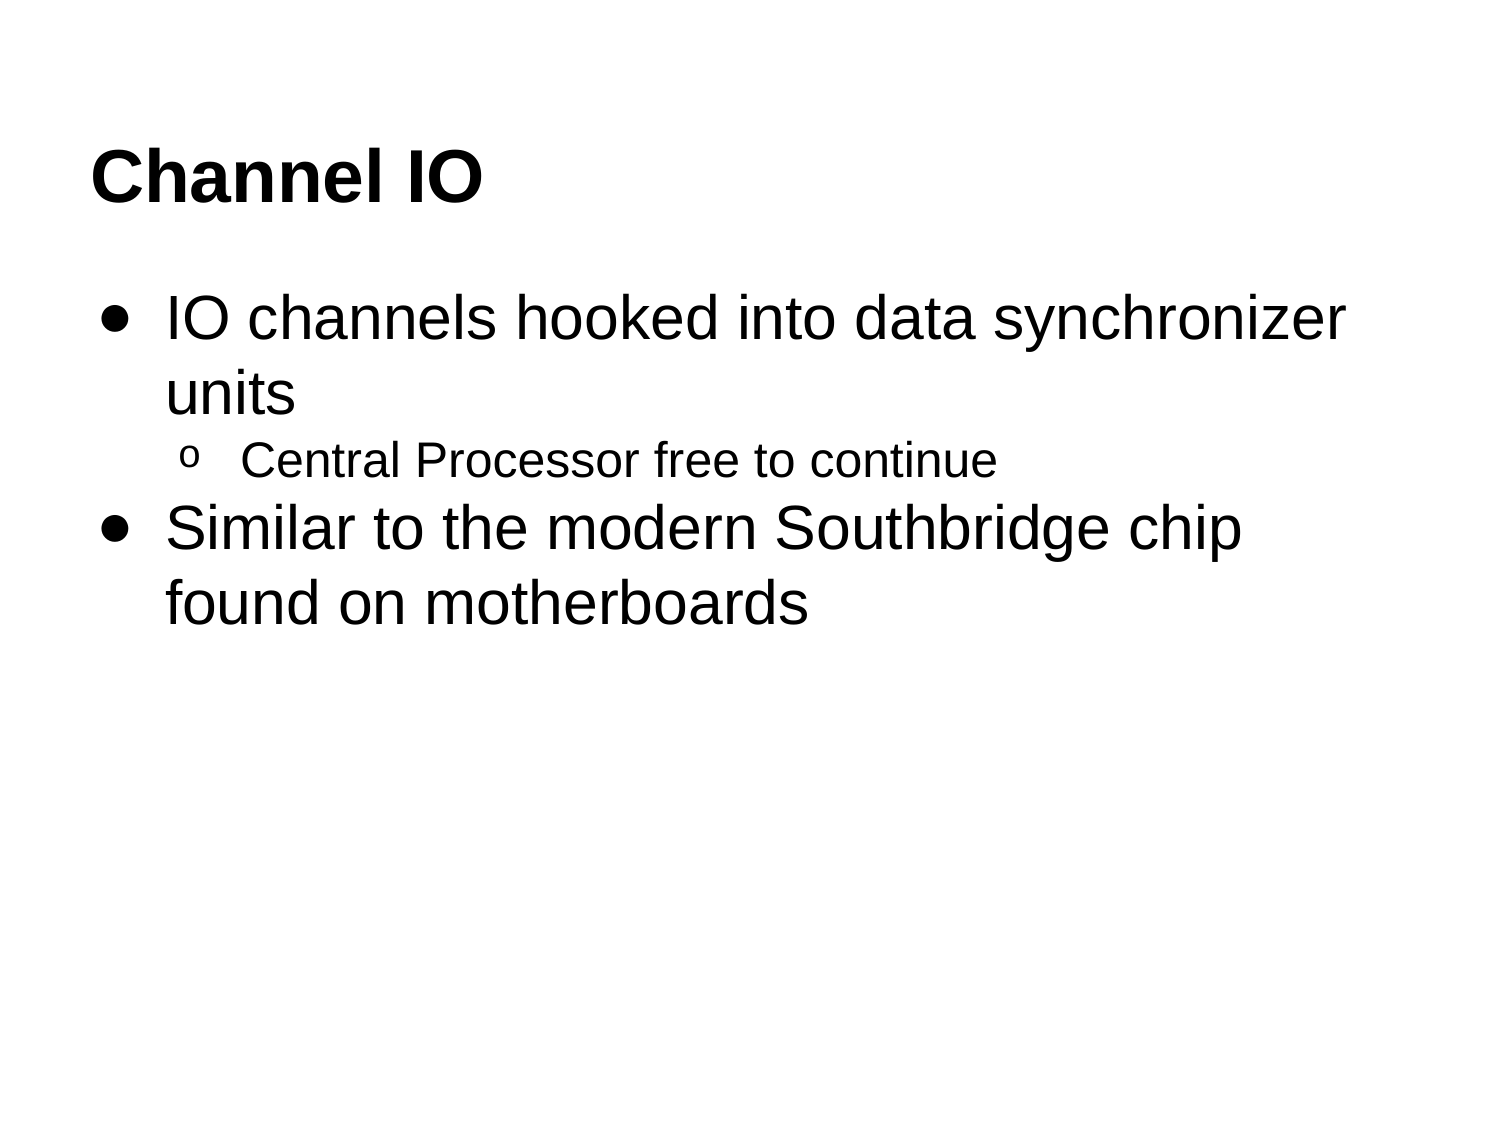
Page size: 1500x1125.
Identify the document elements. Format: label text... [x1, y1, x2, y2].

list IO channels hooked into data synchronizer units Central Processor free to continue Similar to the modern Southbridge chip found on motherboards [75, 262, 1425, 1078]
title Channel IO [75, 45, 1425, 233]
